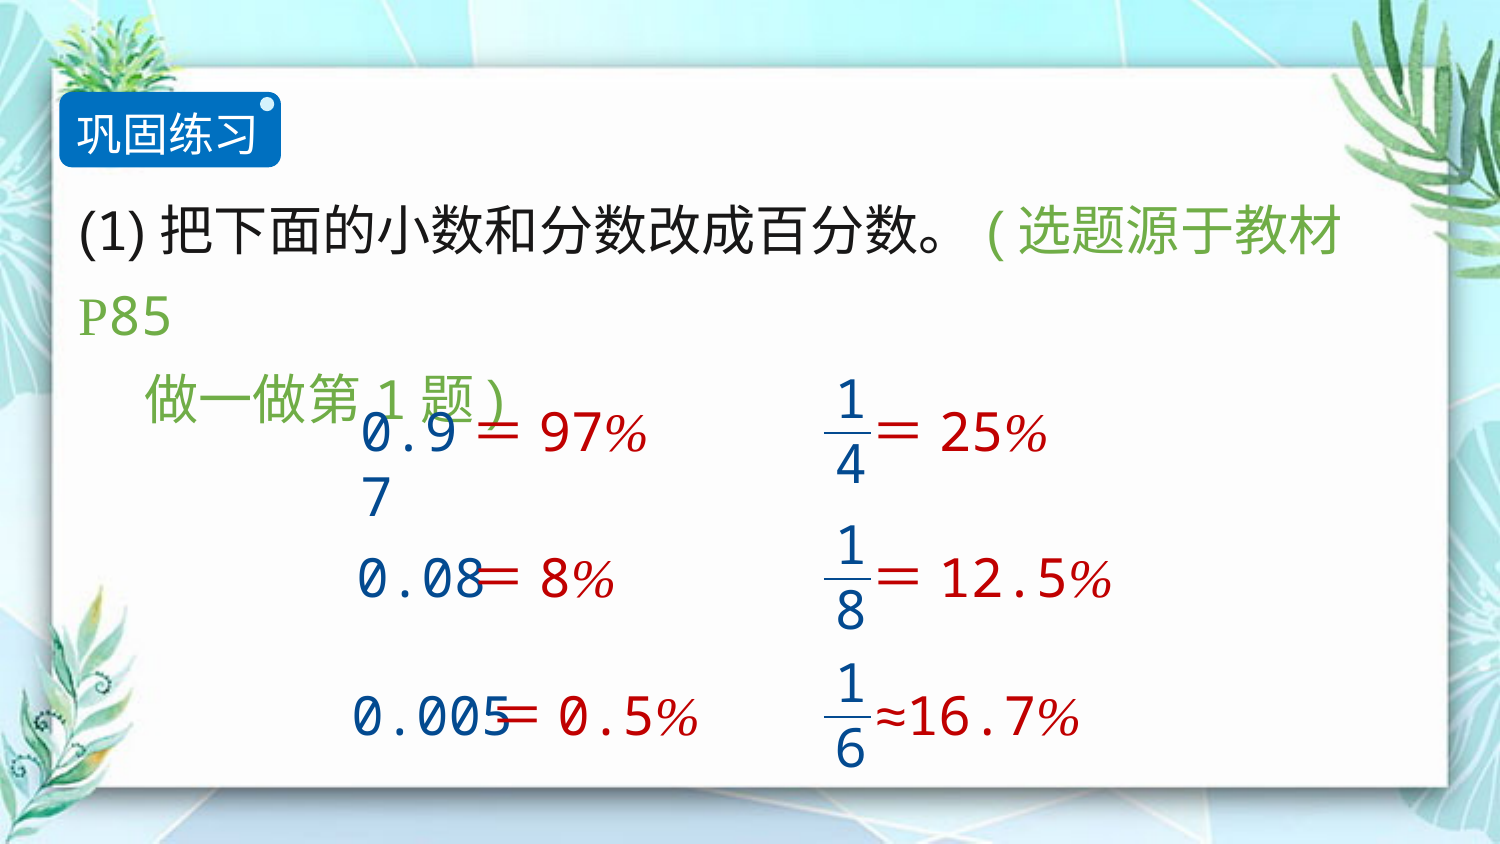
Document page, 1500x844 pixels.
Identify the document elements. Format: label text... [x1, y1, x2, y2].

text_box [819, 641, 876, 788]
text_box ＝97% [456, 389, 793, 470]
picture [0, 0, 1500, 844]
text_box ＝12.5% [876, 535, 1193, 616]
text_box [59, 91, 302, 168]
text_box ＝0.5% [475, 673, 805, 754]
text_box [819, 356, 876, 502]
text_box ≈16.7% [876, 673, 1143, 754]
text_box (1)把下面的小数和分数改成百分数。(选题源于教材P85 做一做第1题) [63, 169, 1440, 438]
text_box 0.97 [345, 389, 495, 535]
text_box 0.08 [341, 535, 456, 616]
text_box ＝8% [456, 535, 746, 616]
text_box ＝25% [876, 389, 1193, 470]
text_box 0.005 [336, 673, 475, 754]
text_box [819, 502, 876, 641]
